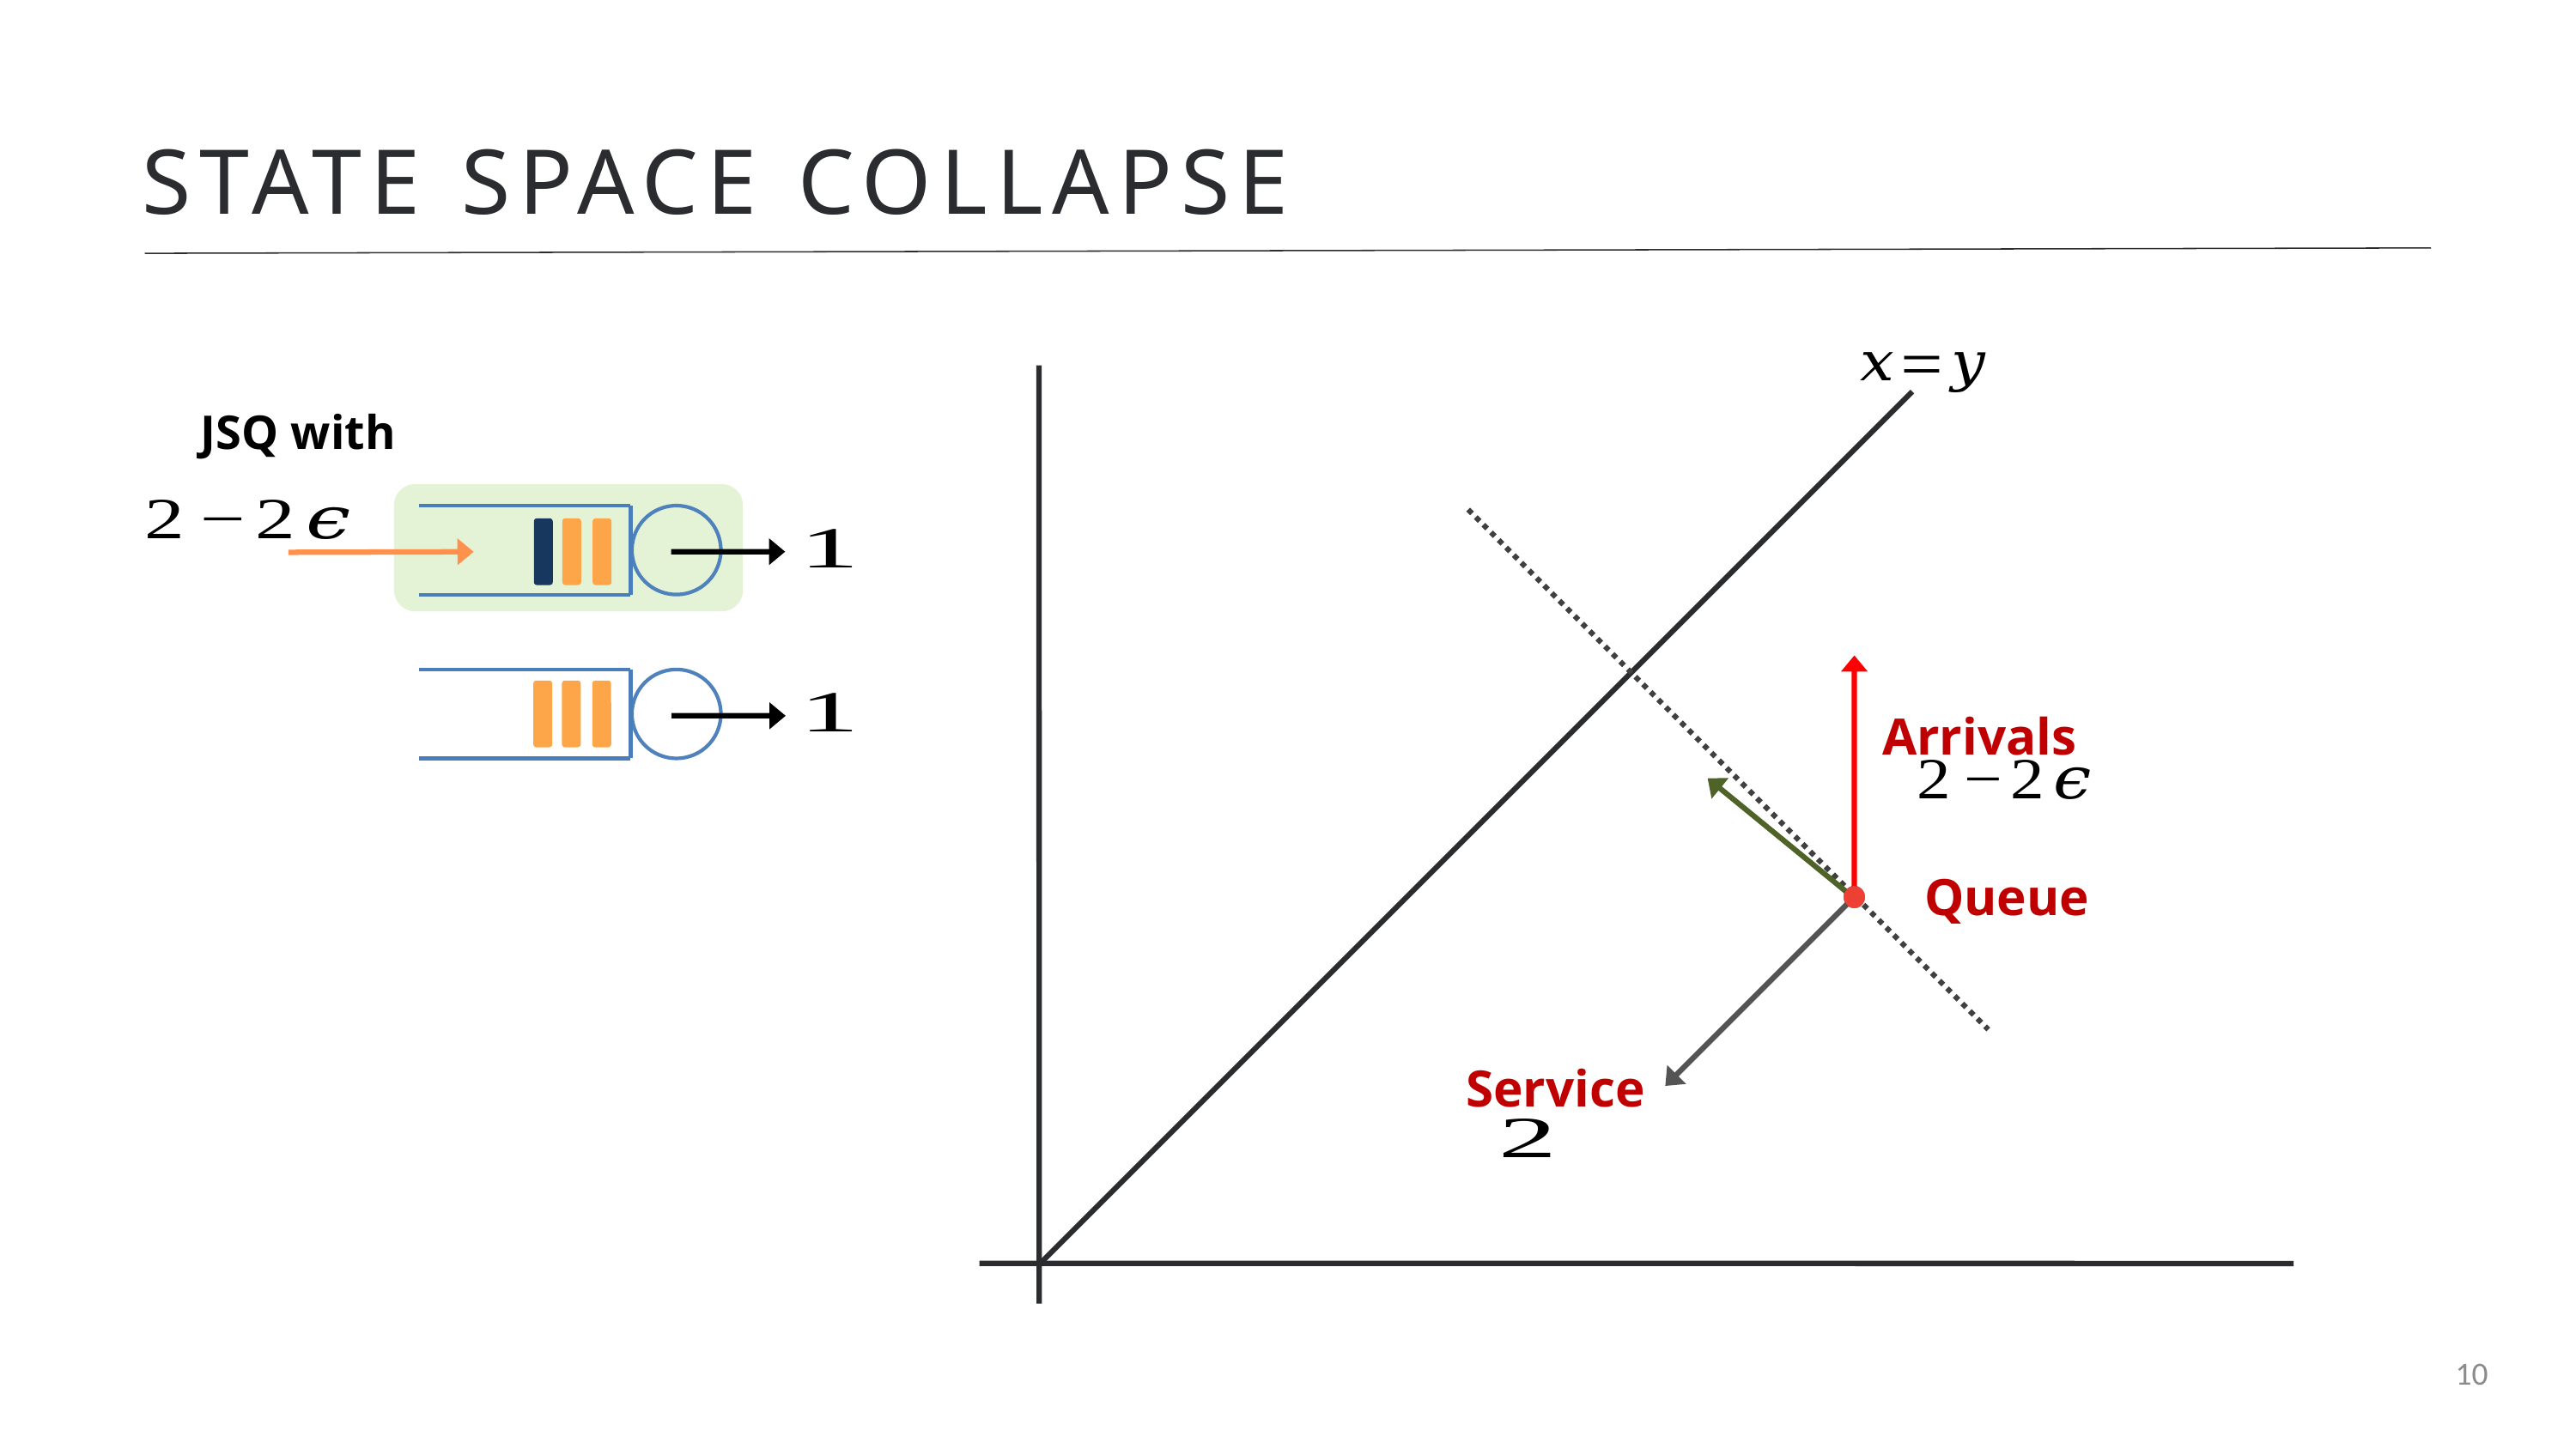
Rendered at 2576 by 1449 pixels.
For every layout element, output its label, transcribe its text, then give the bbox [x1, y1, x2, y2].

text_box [979, 332, 2294, 1304]
text_box STATE SPACE COLLAPSE [142, 106, 2576, 233]
slide_number 10 [2200, 1346, 2501, 1398]
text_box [144, 483, 860, 759]
